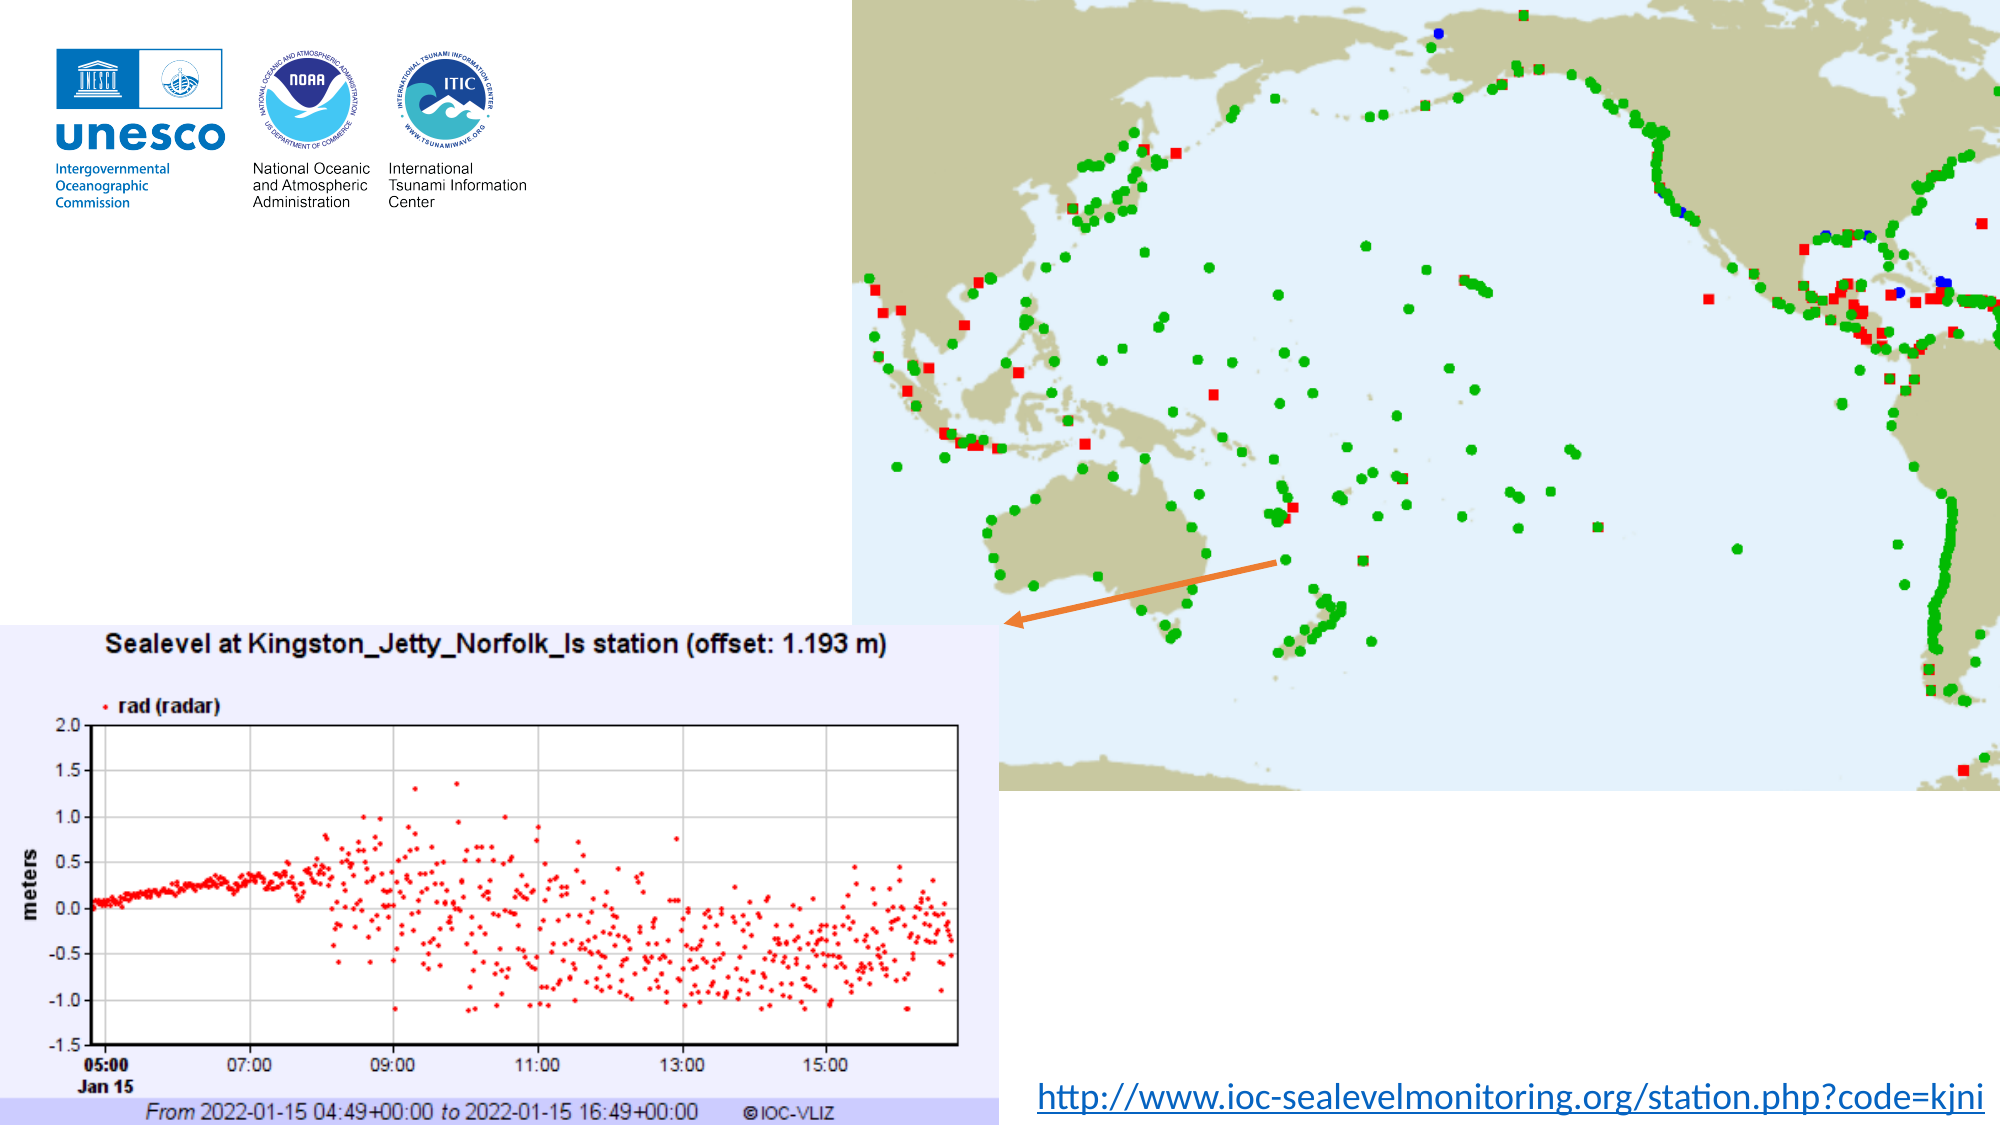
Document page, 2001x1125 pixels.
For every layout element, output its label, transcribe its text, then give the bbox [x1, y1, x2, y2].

picture [0, 0, 2000, 1125]
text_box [1003, 562, 1277, 624]
text_box http://www.ioc-sealevelmonitoring.org/station.php?code=kjni [999, 1064, 2000, 1125]
picture [43, 35, 527, 221]
